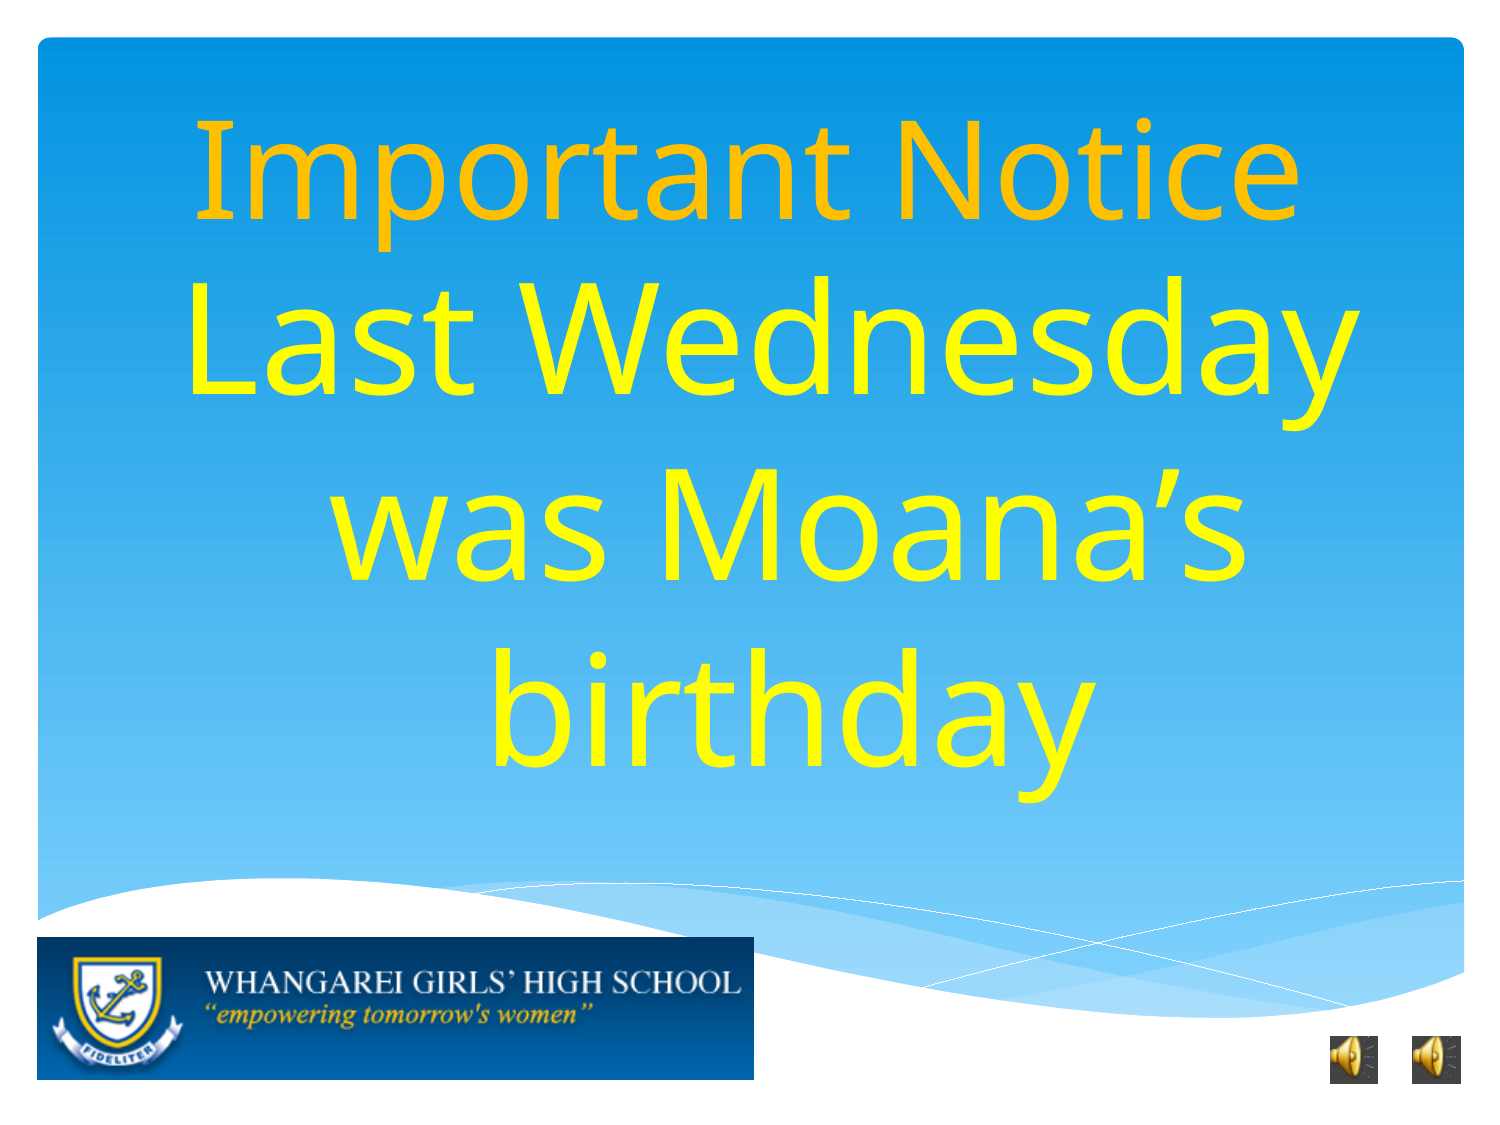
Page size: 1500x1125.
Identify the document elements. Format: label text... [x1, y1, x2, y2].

text_box Important Notice [37, 37, 1462, 255]
picture [1328, 1034, 1380, 1086]
picture [1411, 1034, 1462, 1086]
picture [37, 937, 754, 1080]
text_box Last Wednesday was Moana’s birthday [149, 255, 1391, 963]
